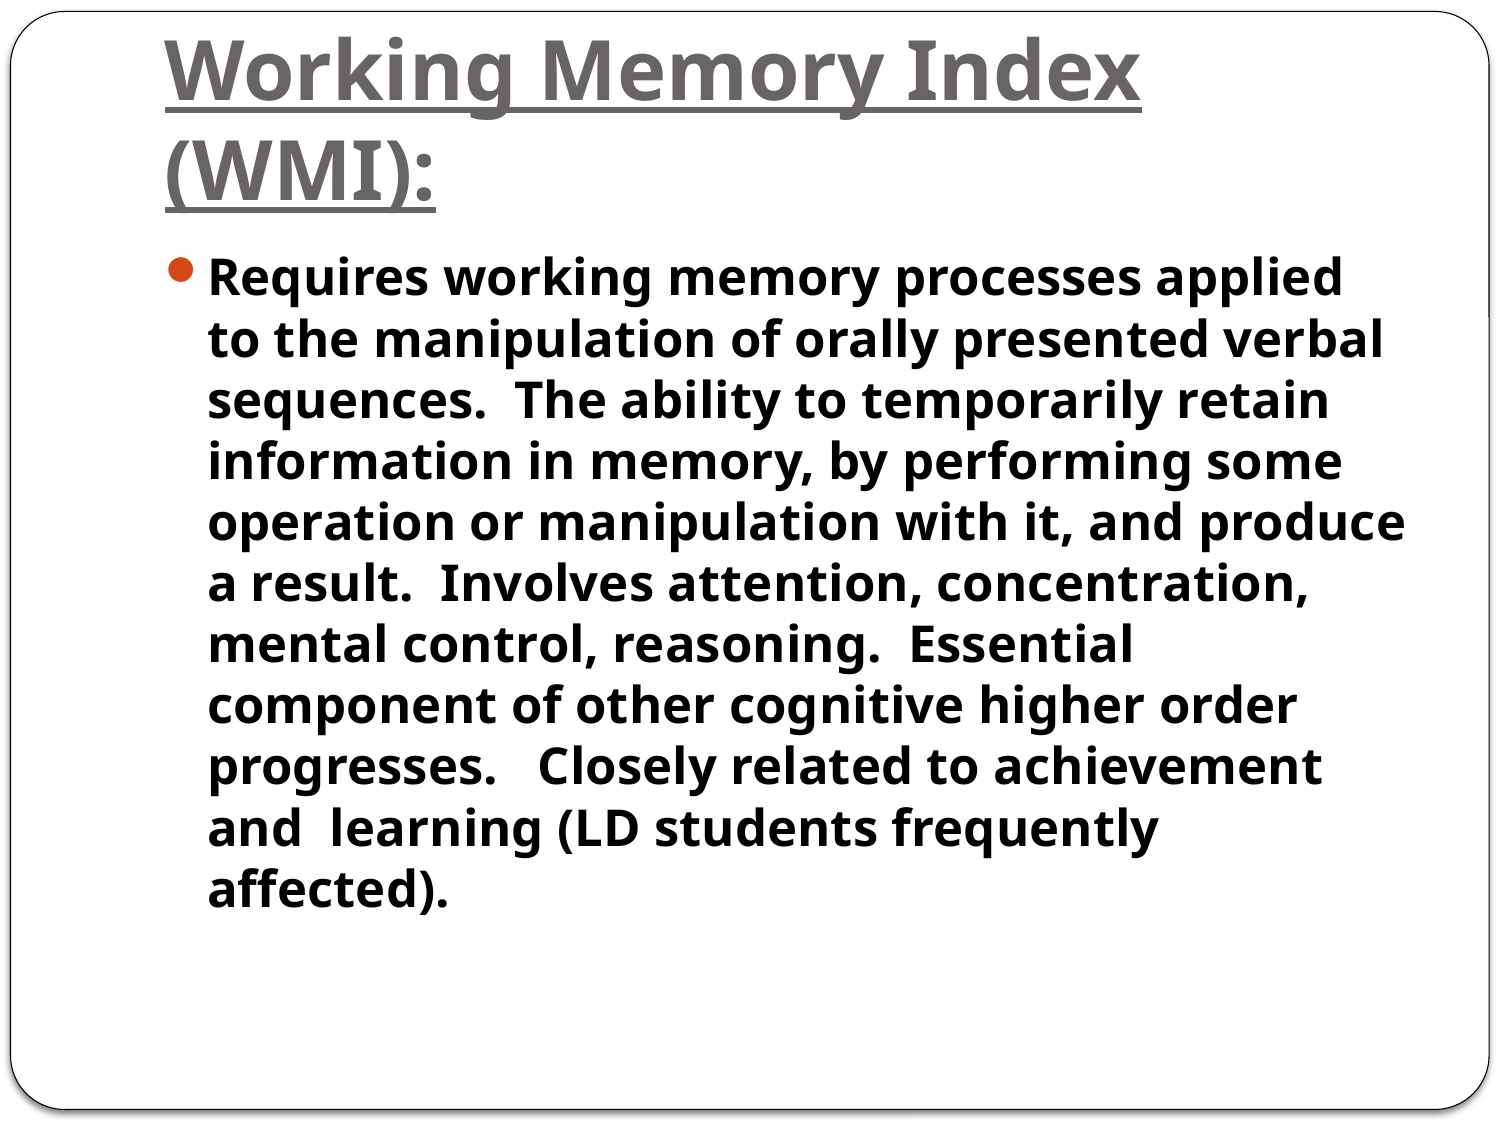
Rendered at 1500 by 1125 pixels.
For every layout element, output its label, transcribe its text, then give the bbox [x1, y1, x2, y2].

title Working Memory Index (WMI): [150, 45, 1425, 233]
list Requires working memory processes applied to the manipulation of orally presented verbal sequences. The ability to temporarily retain information in memory, by performing some operation or manipulation with it, and produce a result. Involves attention, concentration, mental control, reasoning. Essential component of other cognitive higher order progresses. Closely related to achievement and learning (LD students frequently affected). [150, 237, 1425, 988]
